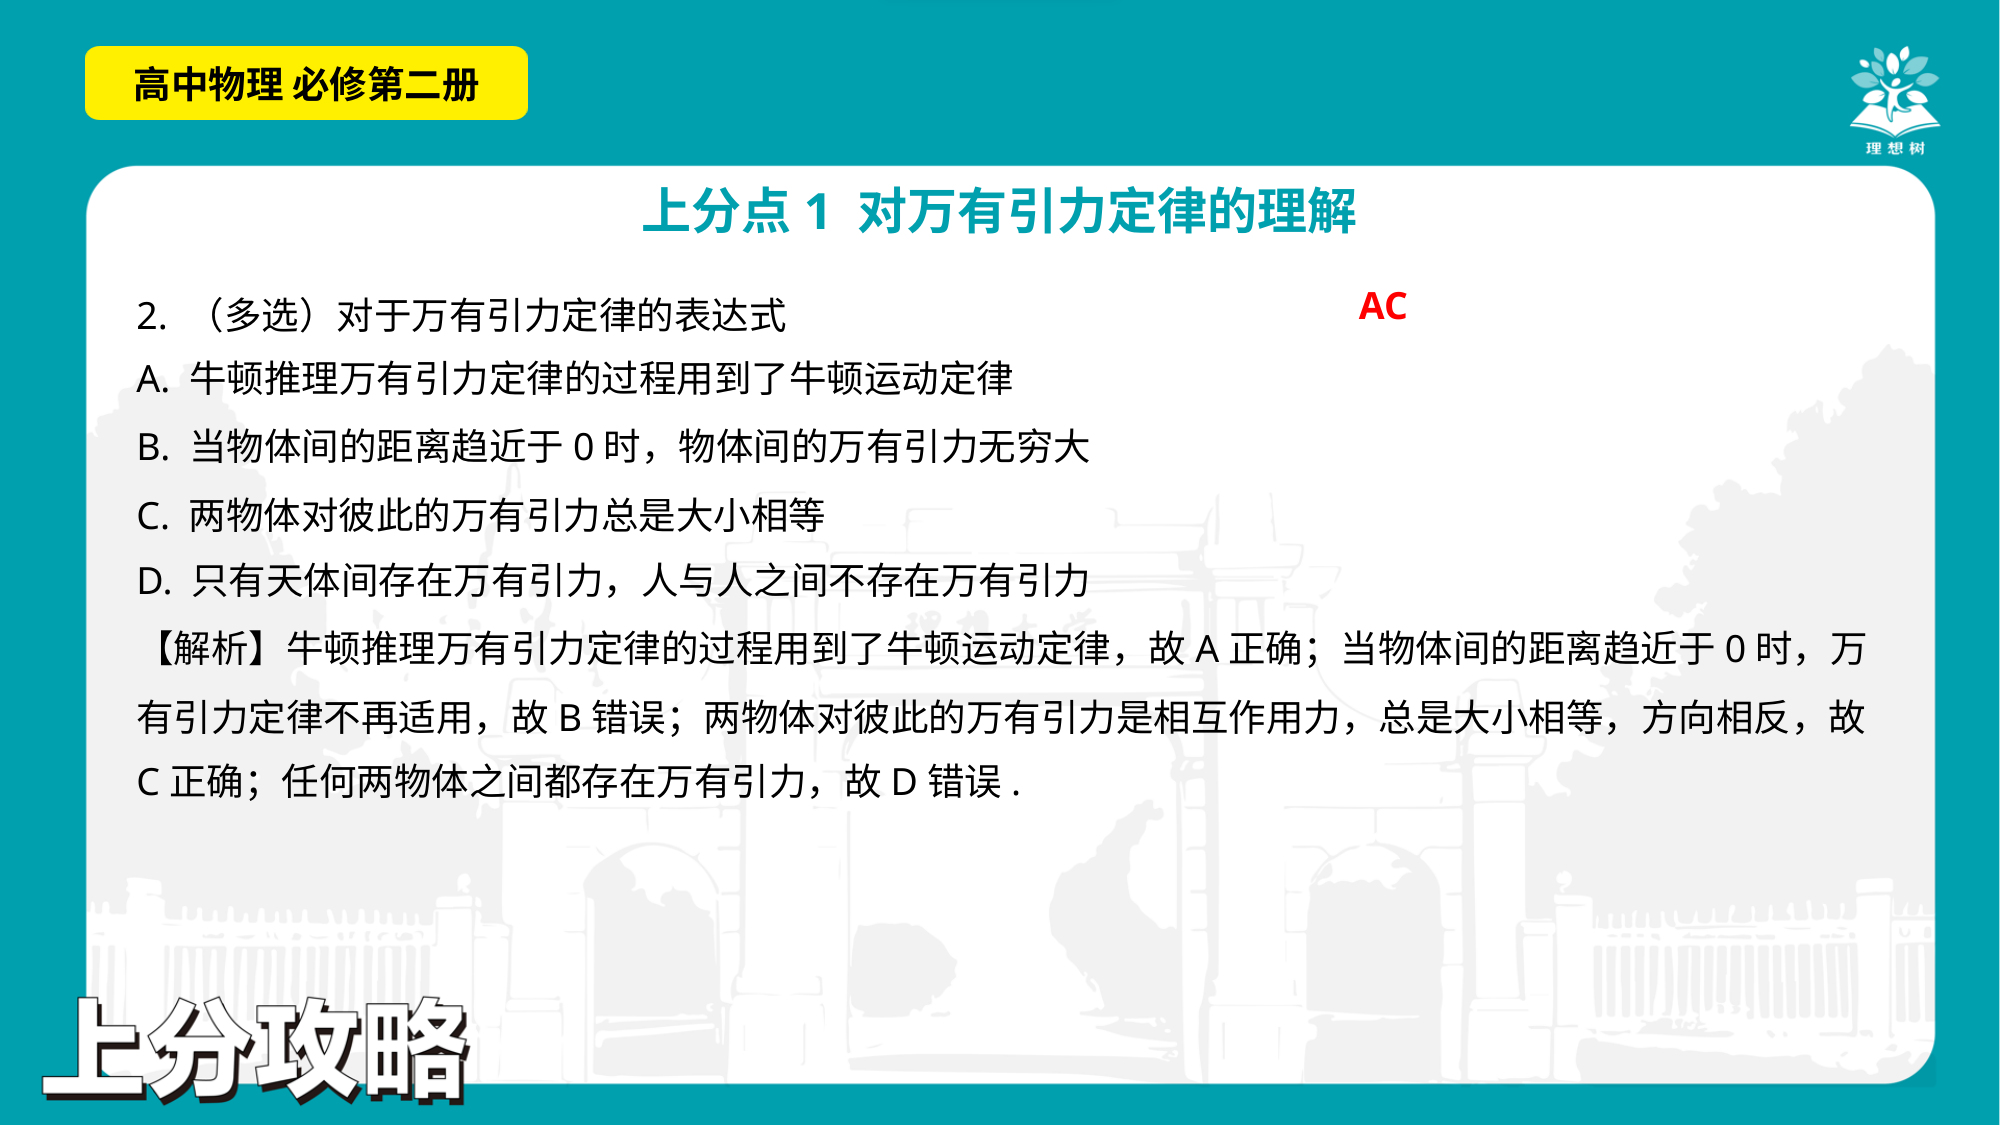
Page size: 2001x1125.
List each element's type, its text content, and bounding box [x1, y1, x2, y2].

text_box A. 牛顿推理万有引力定律的过程用到了牛顿运动定律 B. 当物体间的距离趋近于0时，物体间的万有引力无穷大 C. 两物体对彼此的万有引力总是大小相等 D. 只有天体间存在万有引力，人与人之间不存在万有引力 [136, 330, 1865, 595]
text_box AC [1342, 281, 1425, 326]
picture [0, 0, 2000, 1125]
text_box 【解析】牛顿推理万有引力定律的过程用到了牛顿运动定律，故A正确；当物体间的距离趋近于0时，万 有引力定律不再适用，故B错误；两物体对彼此的万有引力是相互作用力，总是大小相等，方向相反，故 C正确；任何两物体之间都存在万有引力，故D错误. [136, 601, 1865, 797]
